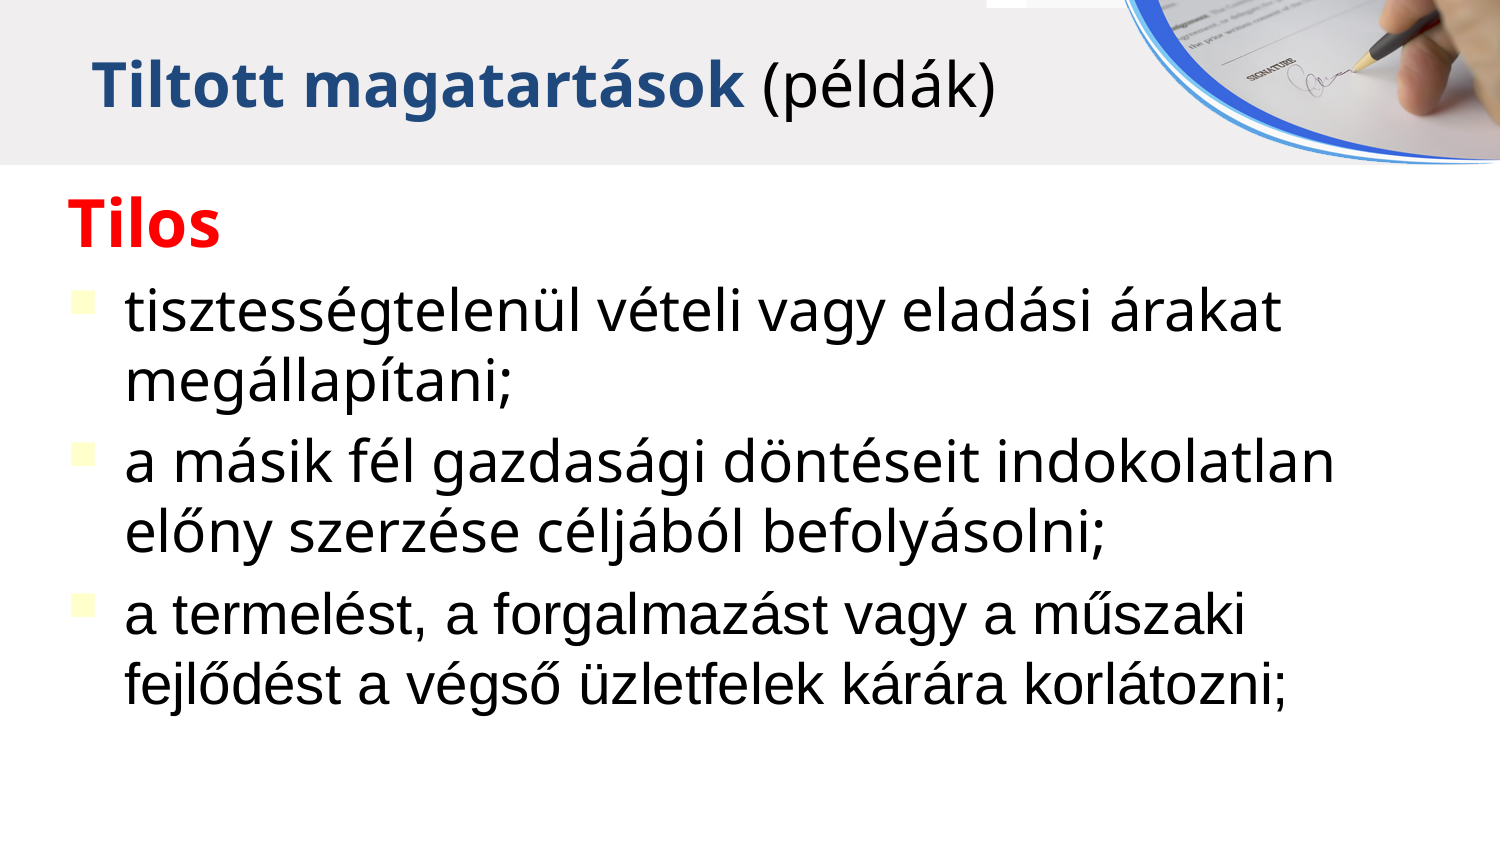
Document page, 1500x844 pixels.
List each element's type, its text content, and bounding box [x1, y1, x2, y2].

list Tiltott magatartások (példák) [76, 13, 1500, 151]
picture [0, 0, 1500, 844]
list Tilos tisztességtelenül vételi vagy eladási árakat megállapítani; a másik fél gazdasági döntéseit indokolatlan előny szerzése céljából befolyásolni; a termelést, a forgalmazást vagy a műszaki fejlődést a végső üzletfelek kárára korlátozni; [53, 173, 1353, 741]
